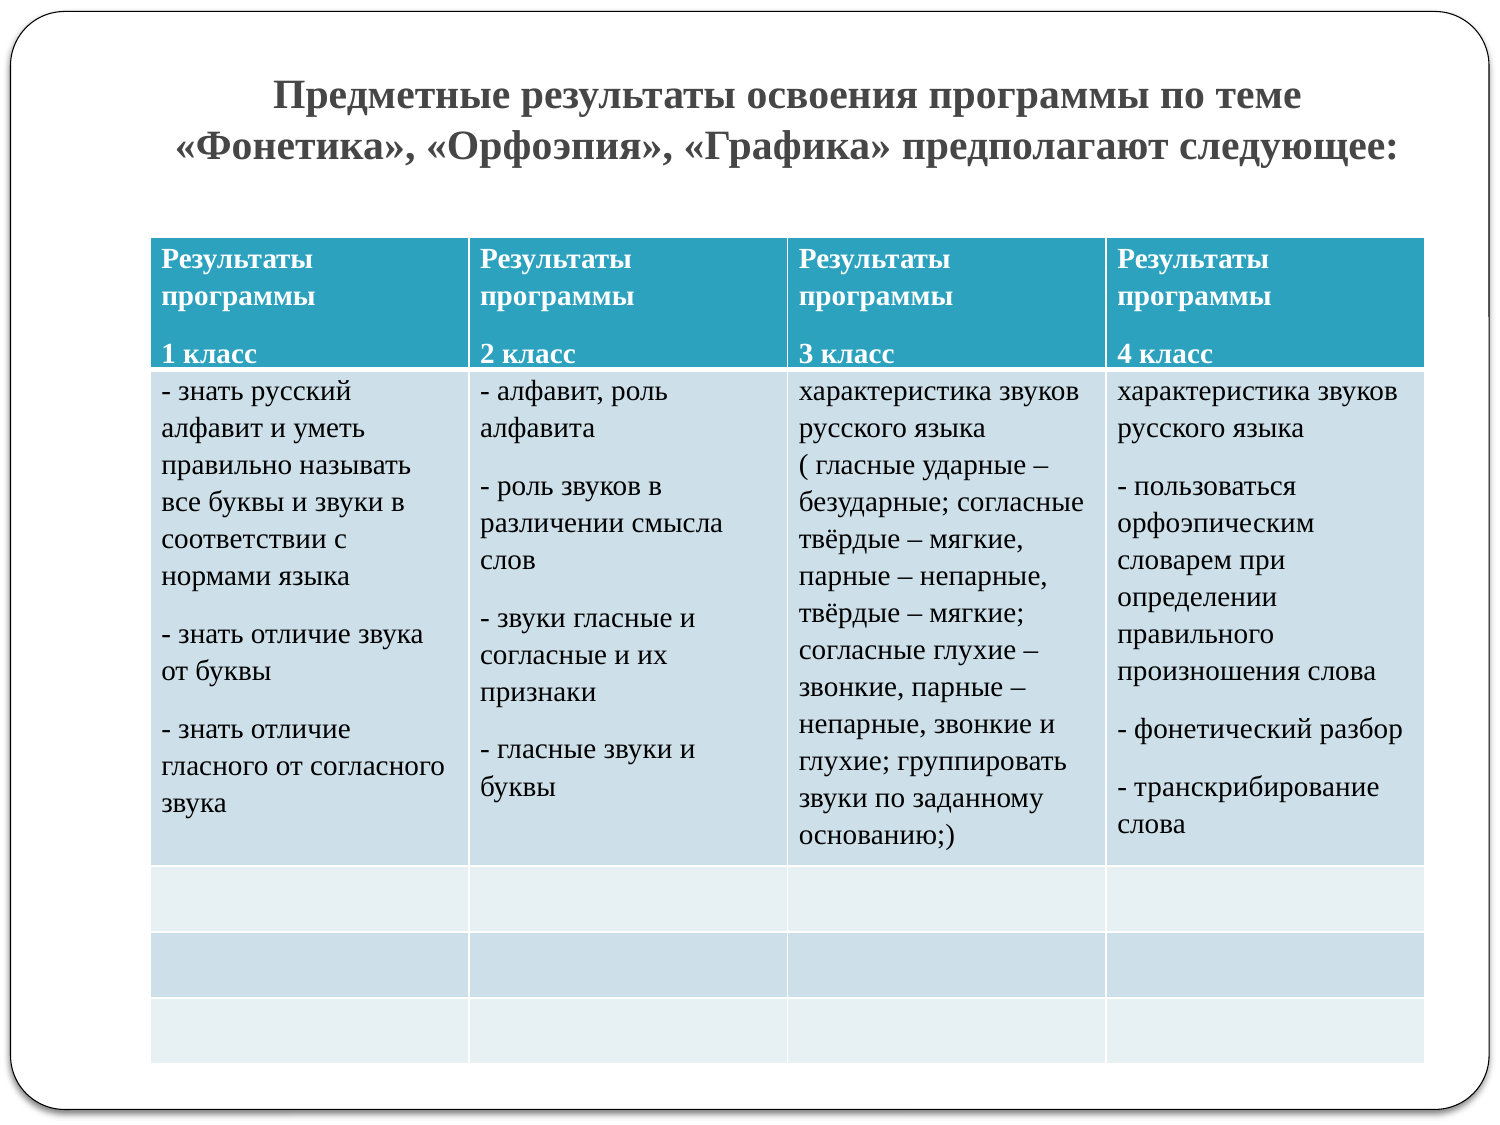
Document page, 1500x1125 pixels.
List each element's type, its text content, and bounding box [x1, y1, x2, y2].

table_cell [1107, 999, 1424, 1063]
table_cell характеристика звуков русского языка ( гласные ударные – безударные; согласные твёрдые – мягкие, парные – непарные, твёрдые – мягкие; согласные глухие – звонкие, парные – непарные, звонкие и глухие; группировать звуки по заданному основанию;) [788, 372, 1105, 865]
table_cell [470, 867, 787, 931]
table_header Результаты программы 1 класс [151, 238, 468, 367]
table_cell [788, 933, 1105, 997]
table_cell [151, 867, 468, 931]
table_header Результаты программы 2 класс [470, 238, 787, 367]
table_cell [1107, 933, 1424, 997]
table_cell - алфавит, роль алфавита - роль звуков в различении смысла слов - звуки гласные и согласные и их признаки - гласные звуки и буквы [470, 372, 787, 865]
table_cell [470, 999, 787, 1063]
table_cell - знать русский алфавит и уметь правильно называть все буквы и звуки в соответствии с нормами языка - знать отличие звука от буквы - знать отличие гласного от согласного звука [151, 372, 468, 865]
title Предметные результаты освоения программы по теме «Фонетика», «Орфоэпия», «Графика» предполагают следующее: [150, 45, 1425, 233]
table_cell [470, 933, 787, 997]
table_cell [151, 933, 468, 997]
table_cell [788, 867, 1105, 931]
table_header Результаты программы 4 класс [1107, 238, 1424, 367]
table_cell характеристика звуков русского языка - пользоваться орфоэпическим словарем при определении правильного произношения слова - фонетический разбор - транскрибирование слова [1107, 372, 1424, 865]
table_cell [788, 999, 1105, 1063]
table_header Результаты программы 3 класс [788, 238, 1105, 367]
table_cell [151, 999, 468, 1063]
table_cell [1107, 867, 1424, 931]
